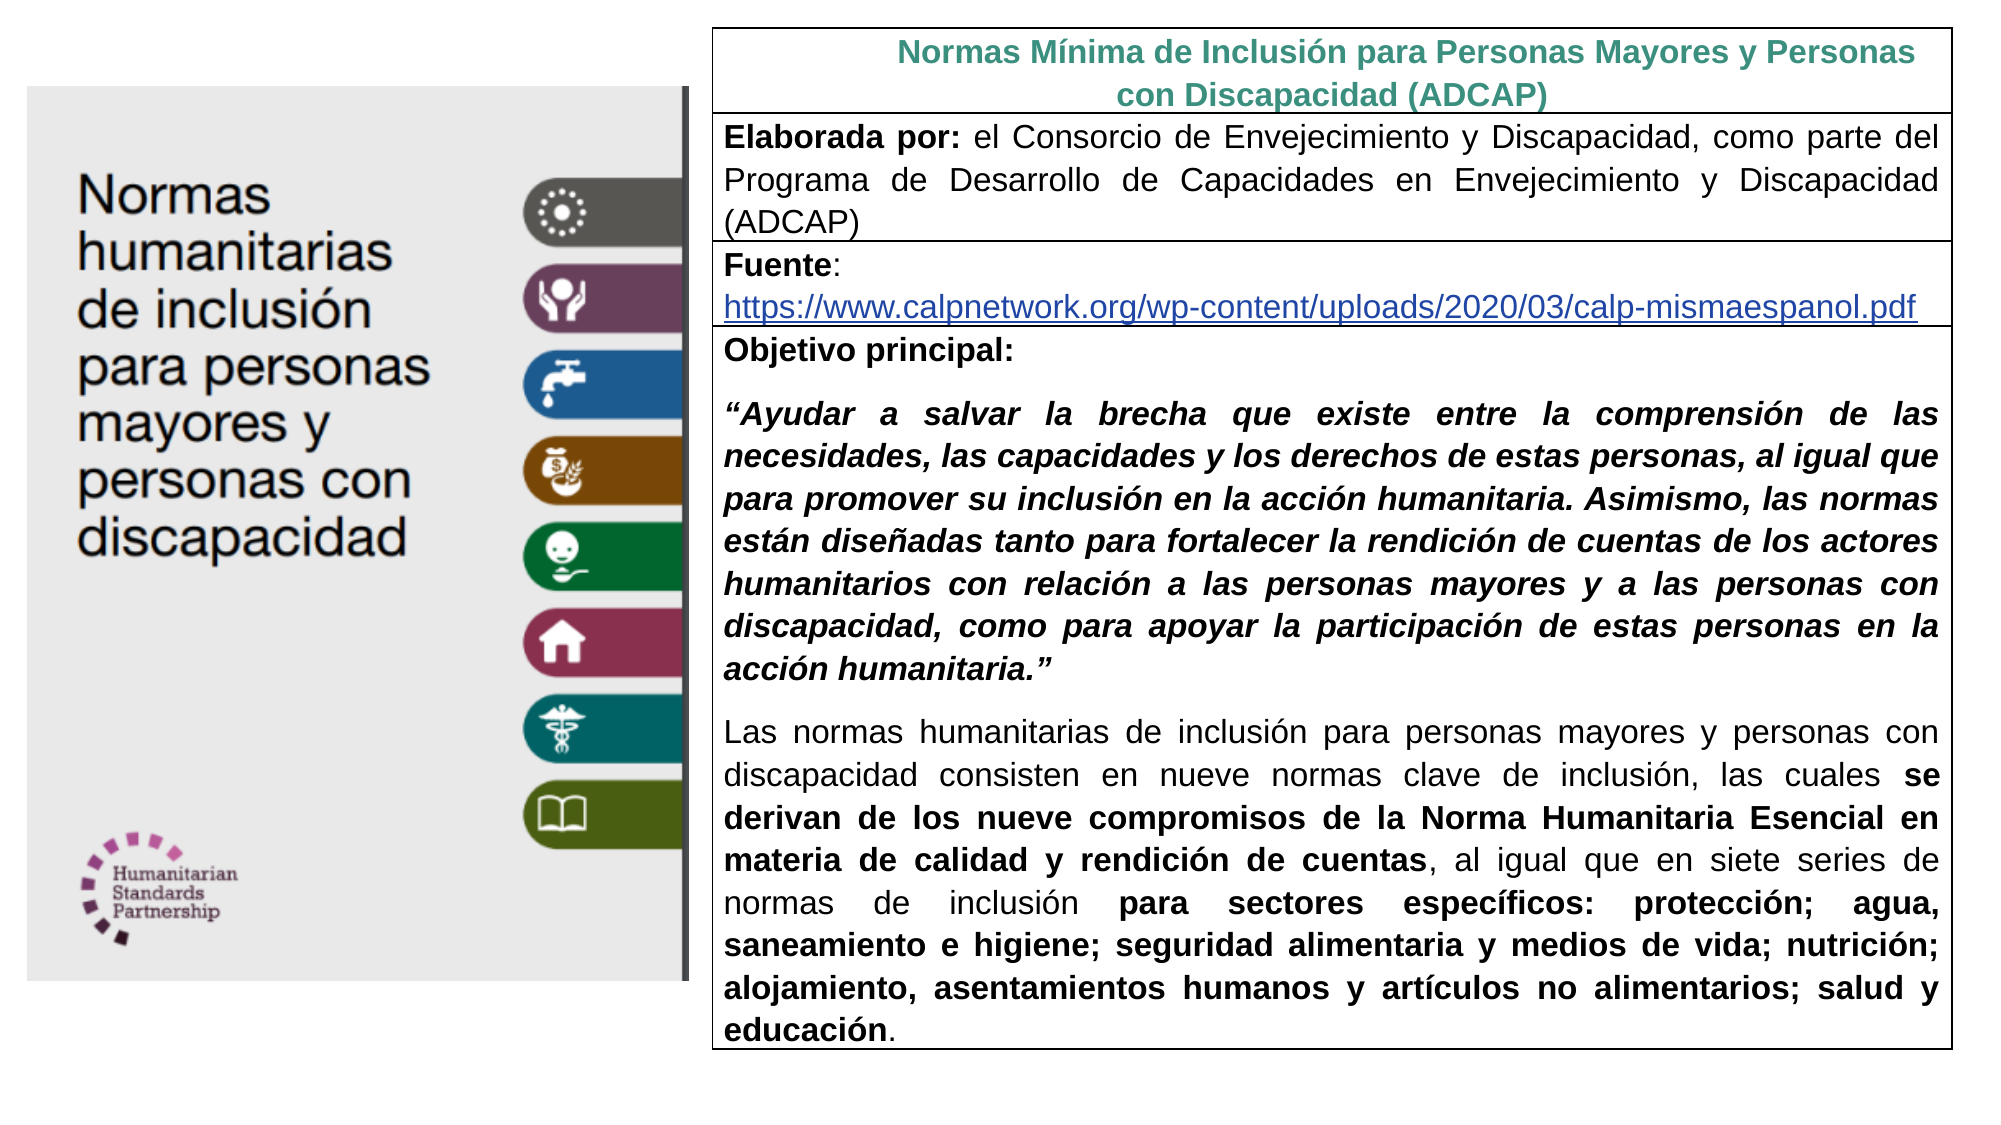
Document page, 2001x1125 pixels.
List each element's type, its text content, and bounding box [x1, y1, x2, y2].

picture [27, 86, 690, 981]
table_cell Fuente: https://www.calpnetwork.org/wp-content/uploads/2020/03/calp-mismaespanol.pdf [713, 242, 1951, 325]
table_cell Objetivo principal: “Ayudar a salvar la brecha que existe entre la comprensión de las necesidades, las capacidades y los derechos de estas personas, al igual que para promover su inclusión en la acción humanitaria. Asimismo, las normas están diseñadas tanto para fortalecer la rendición de cuentas de los actores humanitarios con relación a las personas mayores y a las personas con discapacidad, como para apoyar la participación de estas personas en la acción humanitaria.” Las normas humanitarias de inclusión para personas mayores y personas con discapacidad consisten en nueve normas clave de inclusión, las cuales se derivan de los nueve compromisos de la Norma Humanitaria Esencial en materia de calidad y rendición de cuentas, al igual que en siete series de normas de inclusión para sectores específicos: protección; agua, saneamiento e higiene; seguridad alimentaria y medios de vida; nutrición; alojamiento, asentamientos humanos y artículos no alimentarios; salud y educación. [713, 327, 1951, 1048]
table_header Normas Mínima de Inclusión para Personas Mayores y Personas con Discapacidad (ADCAP) [713, 29, 1951, 112]
table_cell Elaborada por: el Consorcio de Envejecimiento y Discapacidad, como parte del Programa de Desarrollo de Capacidades en Envejecimiento y Discapacidad (ADCAP) [713, 114, 1951, 240]
